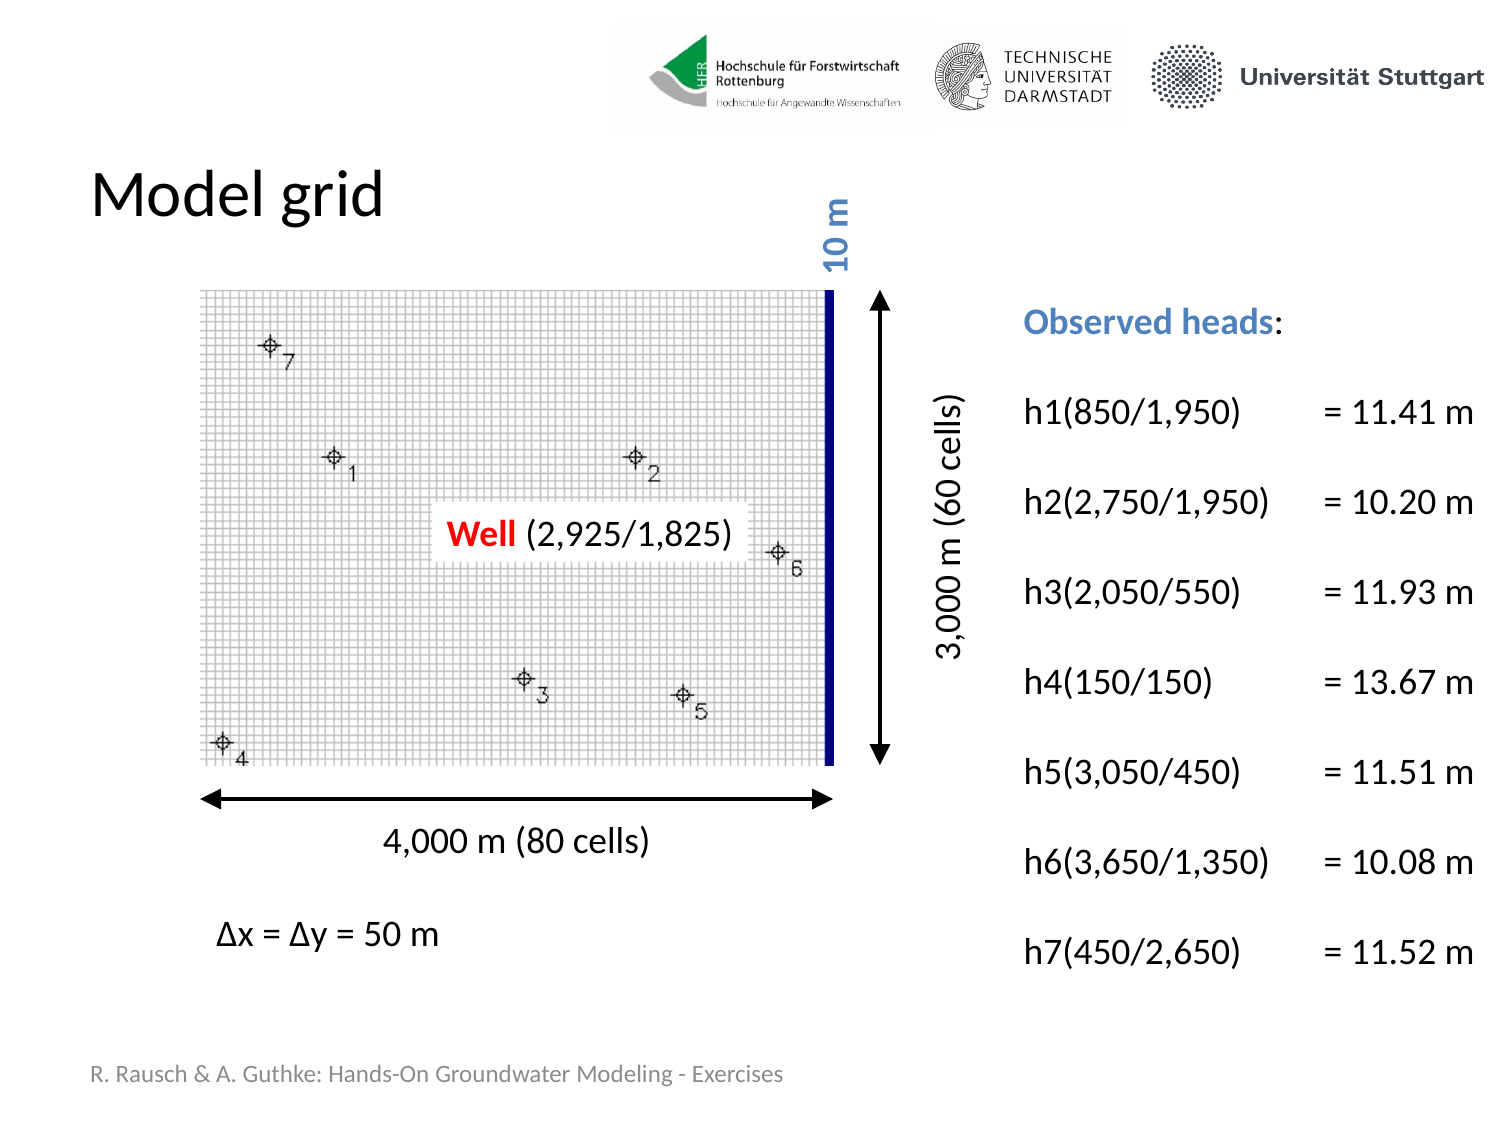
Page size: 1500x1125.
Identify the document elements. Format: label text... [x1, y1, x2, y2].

picture [611, 22, 1129, 131]
text_box 10 m [802, 244, 863, 290]
slide_number R. Rausch & A. Guthke: Hands-On Groundwater Modeling - Exercises [75, 1042, 916, 1103]
text_box Observed heads: h1(850/1,950) = 11.41 m h2(2,750/1,950) = 10.20 m h3(2,050/550) = 11.93 m h4(150/150) = 13.67 m h5(3,050/450) = 11.51 m h6(3,650/1,350) = 10.08 m h7(450/2,650) = 11.52 m [1008, 289, 1490, 980]
picture [199, 290, 834, 766]
picture [1151, 44, 1491, 109]
text_box ∆x = ∆y = 50 m [201, 902, 455, 962]
title Model grid [75, 136, 1425, 244]
text_box 3,000 m (60 cells) [915, 344, 976, 711]
text_box 4,000 m (80 cells) [333, 808, 700, 868]
